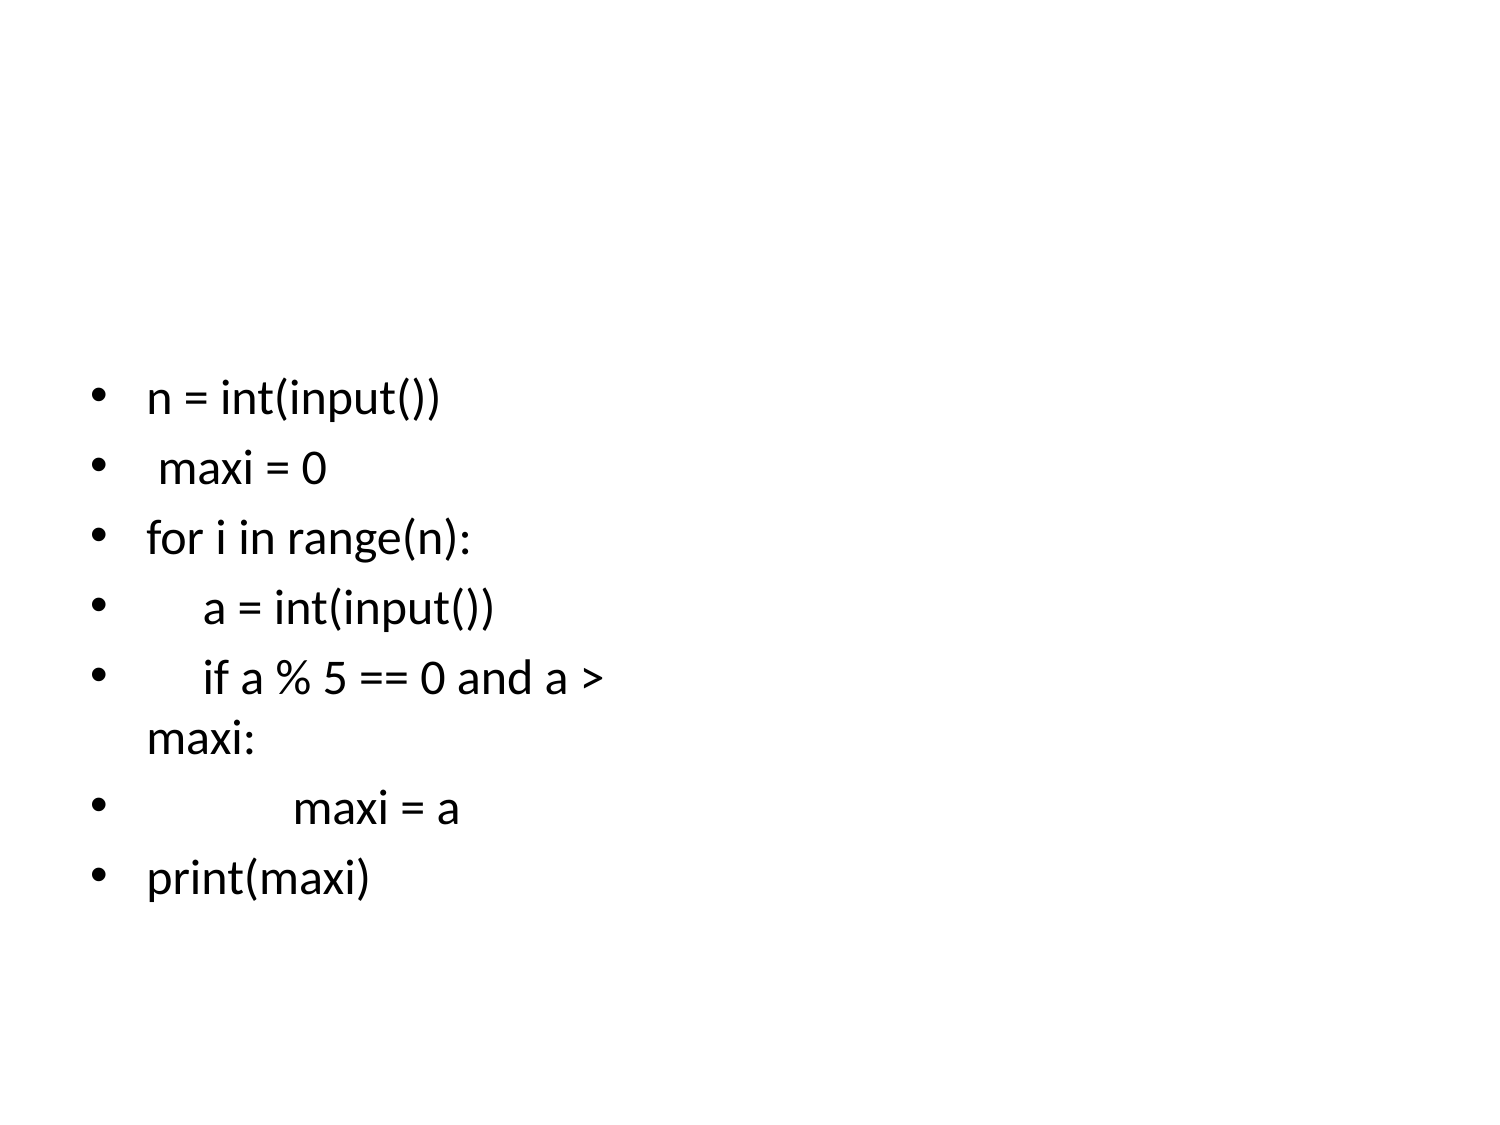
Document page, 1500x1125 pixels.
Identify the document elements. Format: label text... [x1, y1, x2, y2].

list n = int(input()) maxi = 0 for i in range(n): a = int(input()) if a % 5 == 0 and a > maxi: maxi = a print(maxi) [75, 356, 738, 1005]
